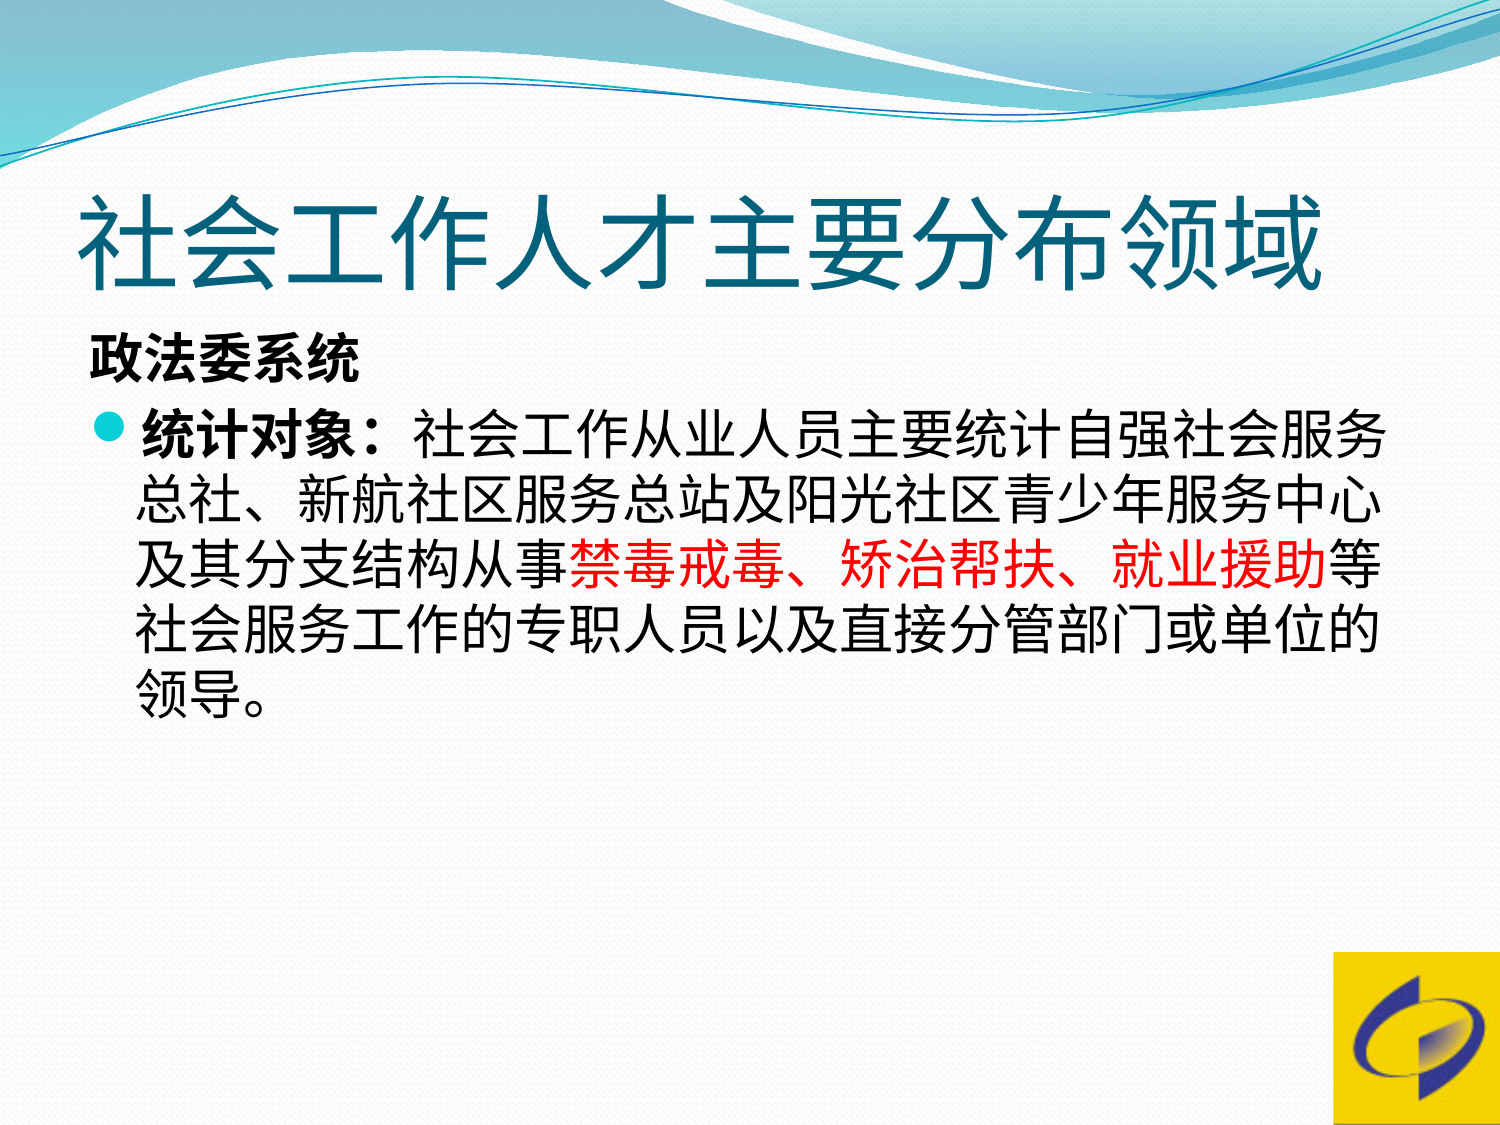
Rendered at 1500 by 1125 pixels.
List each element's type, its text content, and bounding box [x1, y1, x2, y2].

title 社会工作人才主要分布领域 [75, 115, 1425, 303]
picture [1333, 952, 1500, 1125]
list 政法委系统 统计对象：社会工作从业人员主要统计自强社会服务总社、新航社区服务总站及阳光社区青少年服务中心及其分支结构从事禁毒戒毒、矫治帮扶、就业援助等社会服务工作的专职人员以及直接分管部门或单位的领导。 [75, 317, 1425, 1038]
